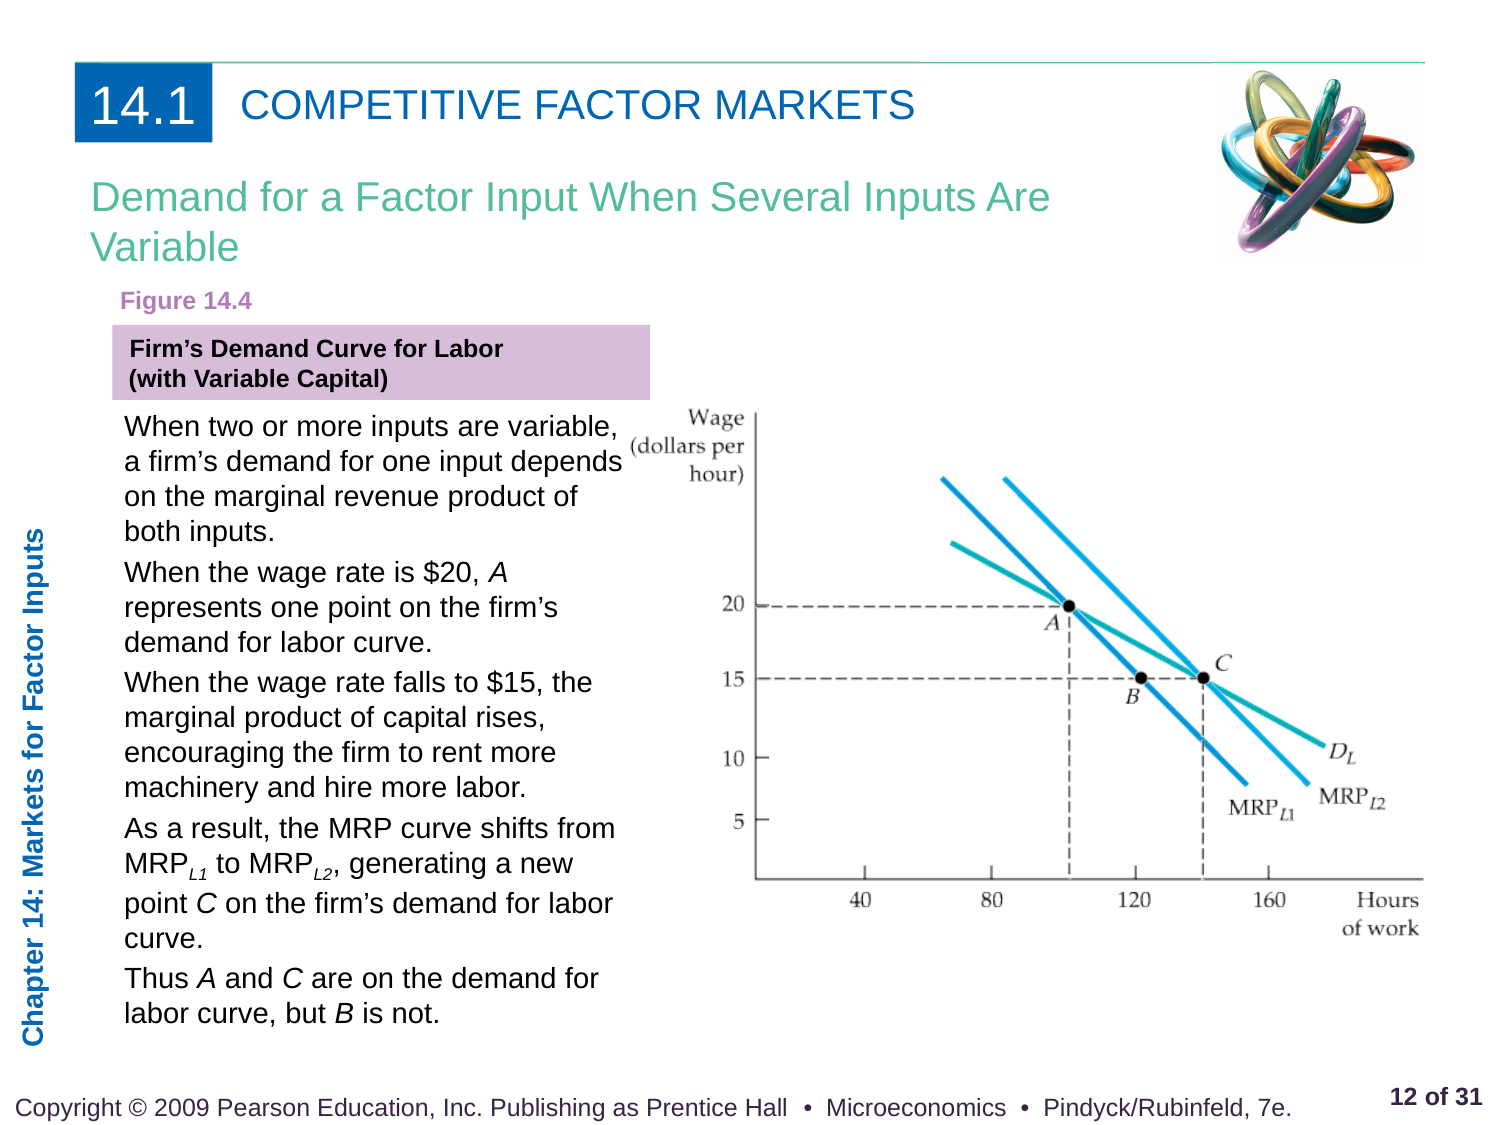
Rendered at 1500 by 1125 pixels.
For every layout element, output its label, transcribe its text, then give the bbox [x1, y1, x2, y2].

text_box Firm’s Demand Curve for Labor (with Variable Capital) [112, 324, 650, 399]
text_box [74, 62, 1213, 143]
text_box Demand for a Factor Input When Several Inputs Are Variable [75, 162, 1150, 225]
text_box When two or more inputs are variable, a firm’s demand for one input depends on the marginal revenue product of both inputs. When the wage rate is $20, A represents one point on the firm’s demand for labor curve. When the wage rate falls to $15, the marginal product of capital rises, encouraging the firm to rent more machinery and hire more labor. As a result, the MRP curve shifts from MRPL1 to MRPL2, generating a new point C on the firm’s demand for labor curve. Thus A and C are on the demand for labor curve, but B is not. [109, 399, 650, 1088]
picture [1212, 63, 1422, 263]
picture [582, 374, 1500, 987]
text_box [1420, 62, 1426, 69]
text_box Figure 14.4 [112, 275, 288, 325]
